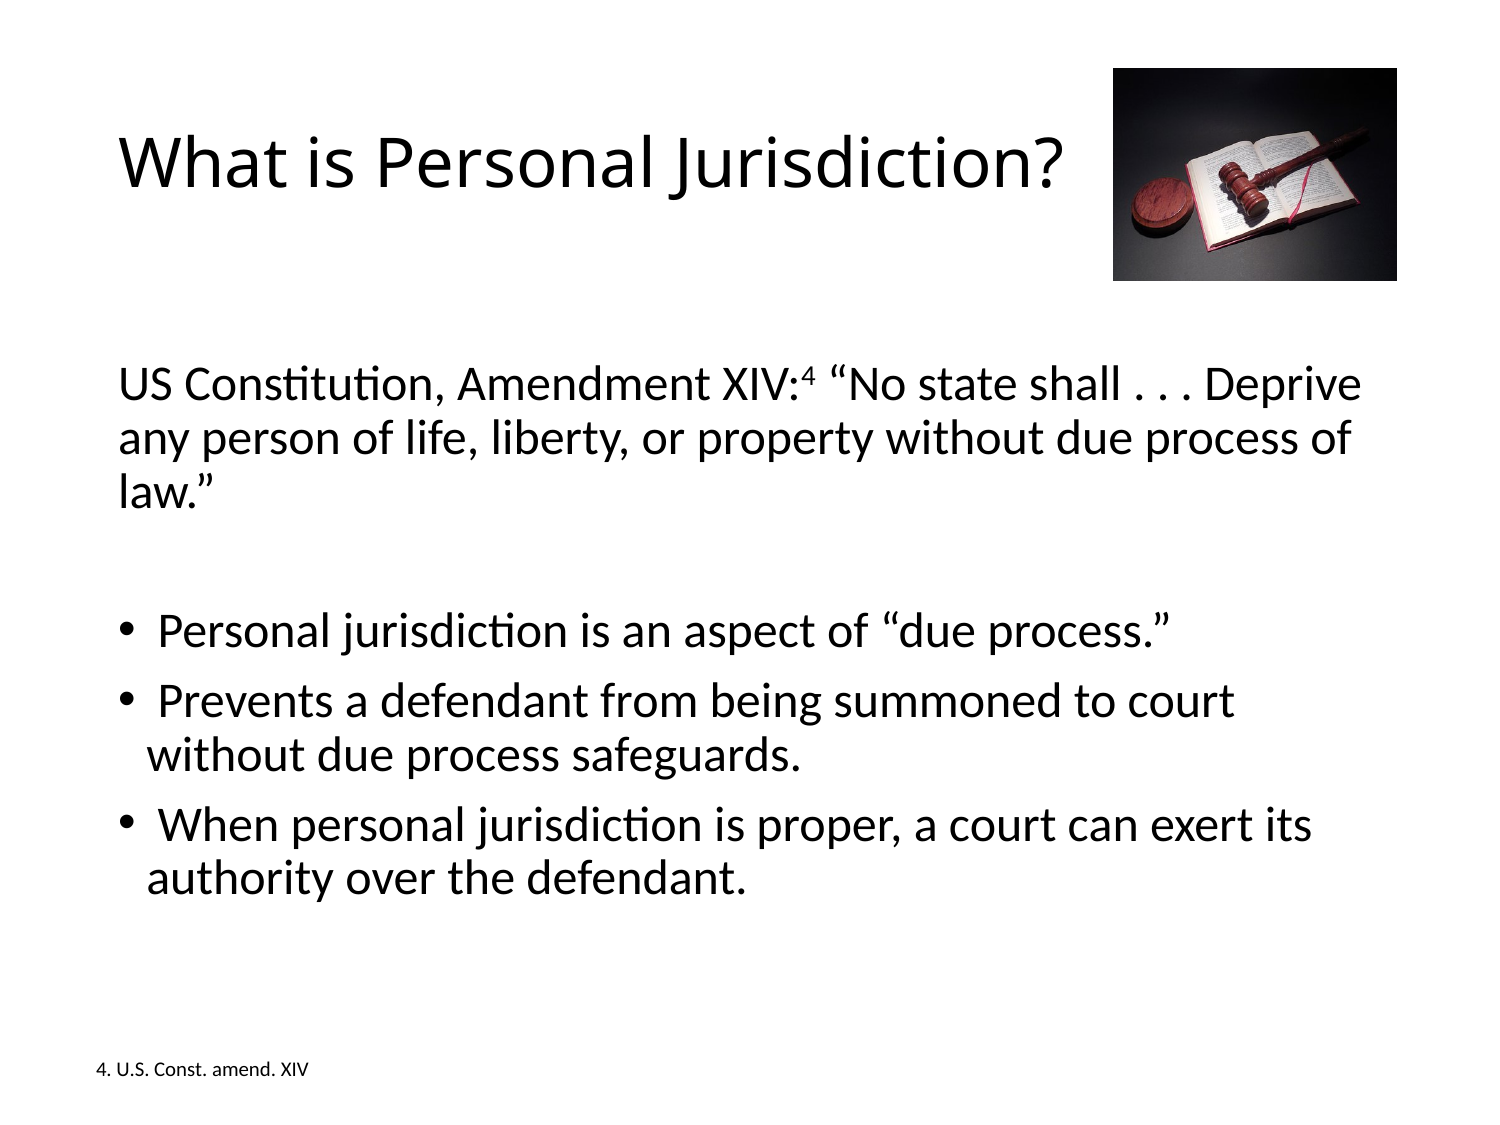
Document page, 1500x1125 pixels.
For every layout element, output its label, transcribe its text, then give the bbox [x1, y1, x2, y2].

text_box 4. U.S. Const. amend. XIV [81, 1048, 1397, 1088]
title What is Personal Jurisdiction? [102, 56, 1398, 275]
list US Constitution, Amendment XIV:4 “No state shall . . . Deprive any person of life, liberty, or property without due process of law.” Personal jurisdiction is an aspect of “due process.” Prevents a defendant from being summoned to court without due process safeguards. When personal jurisdiction is proper, a court can exert its authority over the defendant. [102, 275, 1398, 1035]
picture [1113, 68, 1397, 281]
